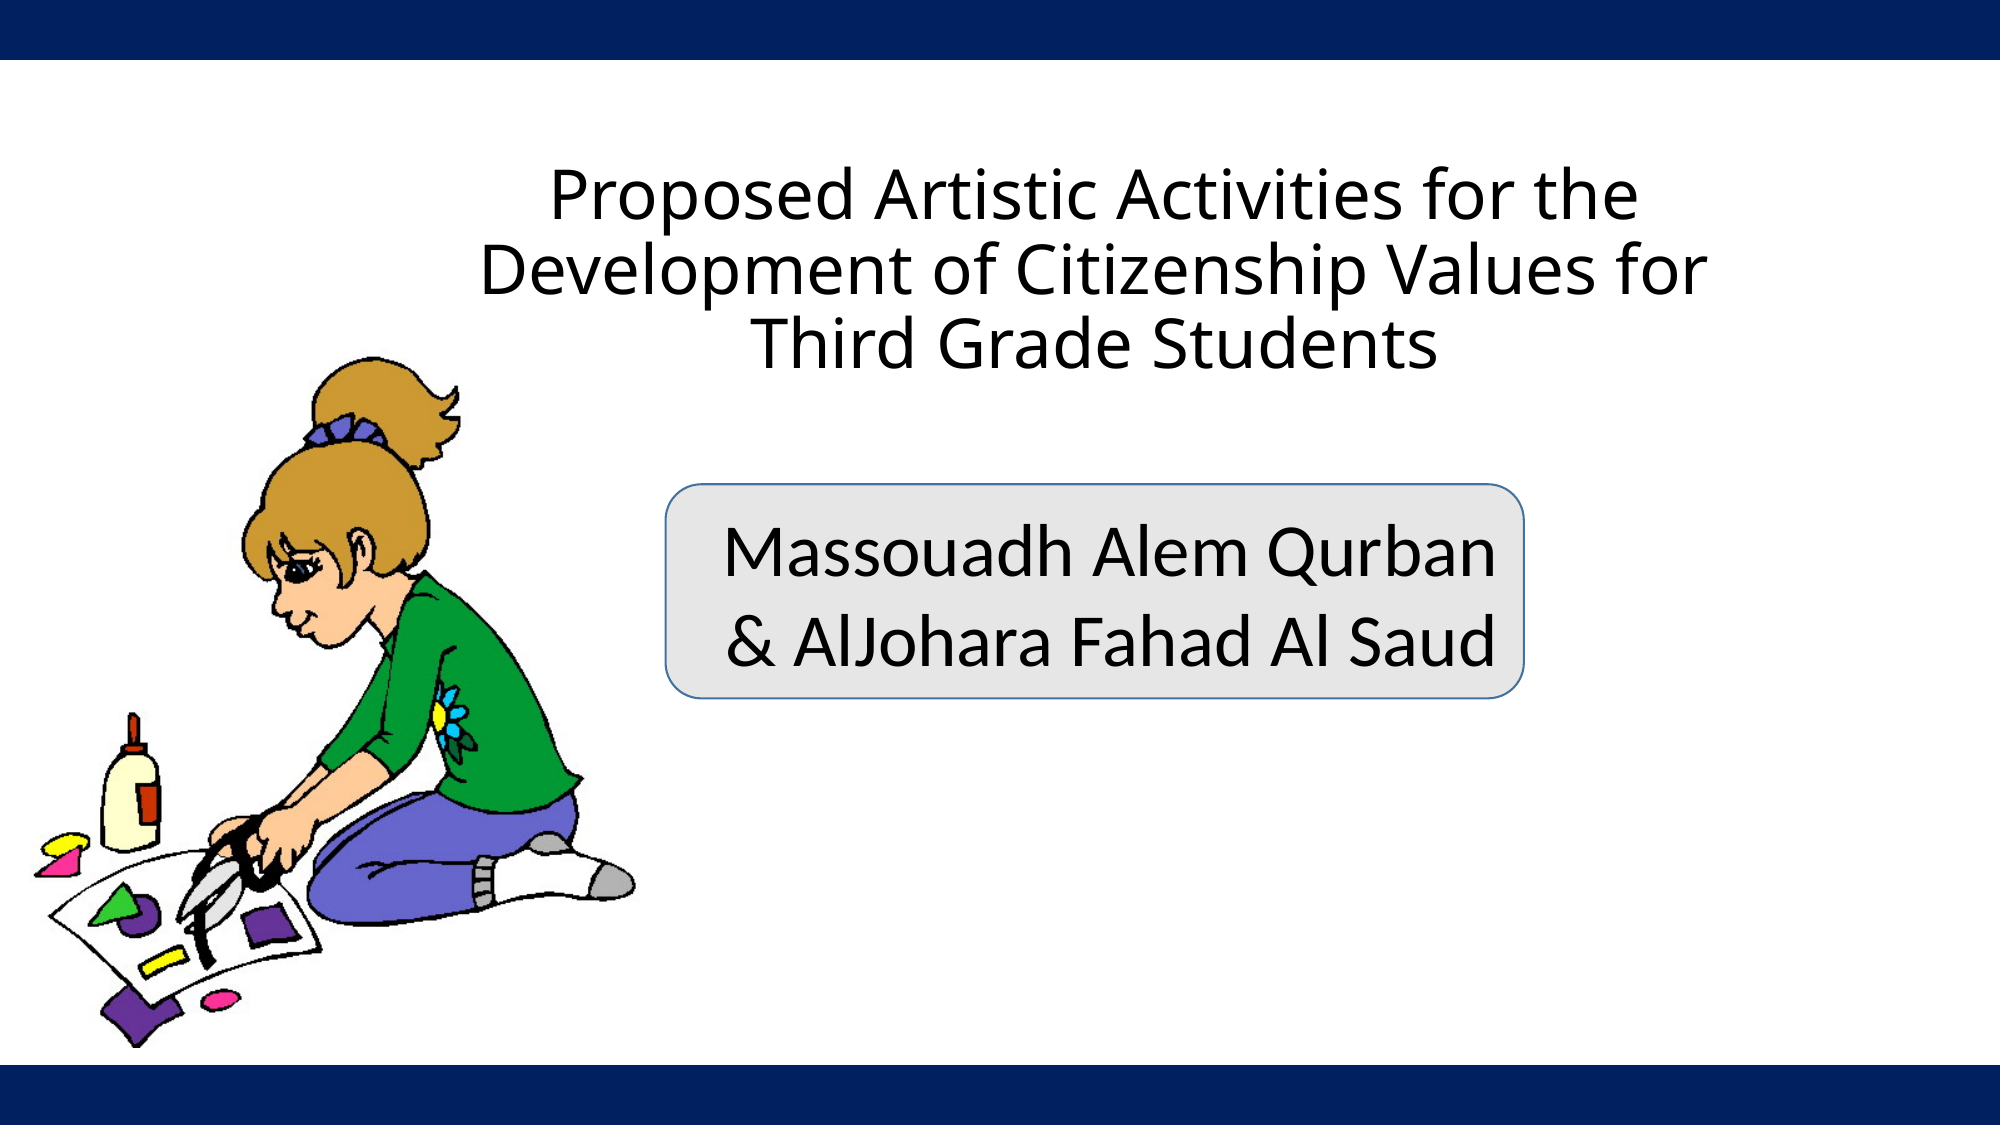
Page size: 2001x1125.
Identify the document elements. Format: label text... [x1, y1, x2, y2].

text_box [0, 0, 2000, 60]
text_box [0, 1065, 2000, 1125]
text_box Proposed Artistic Activities for the Development of Citizenship Values for Third Grade Students [416, 151, 1773, 393]
picture [29, 348, 642, 1048]
text_box Massouadh Alem Qurban & AlJohara Fahad Al Saud [664, 483, 1525, 700]
